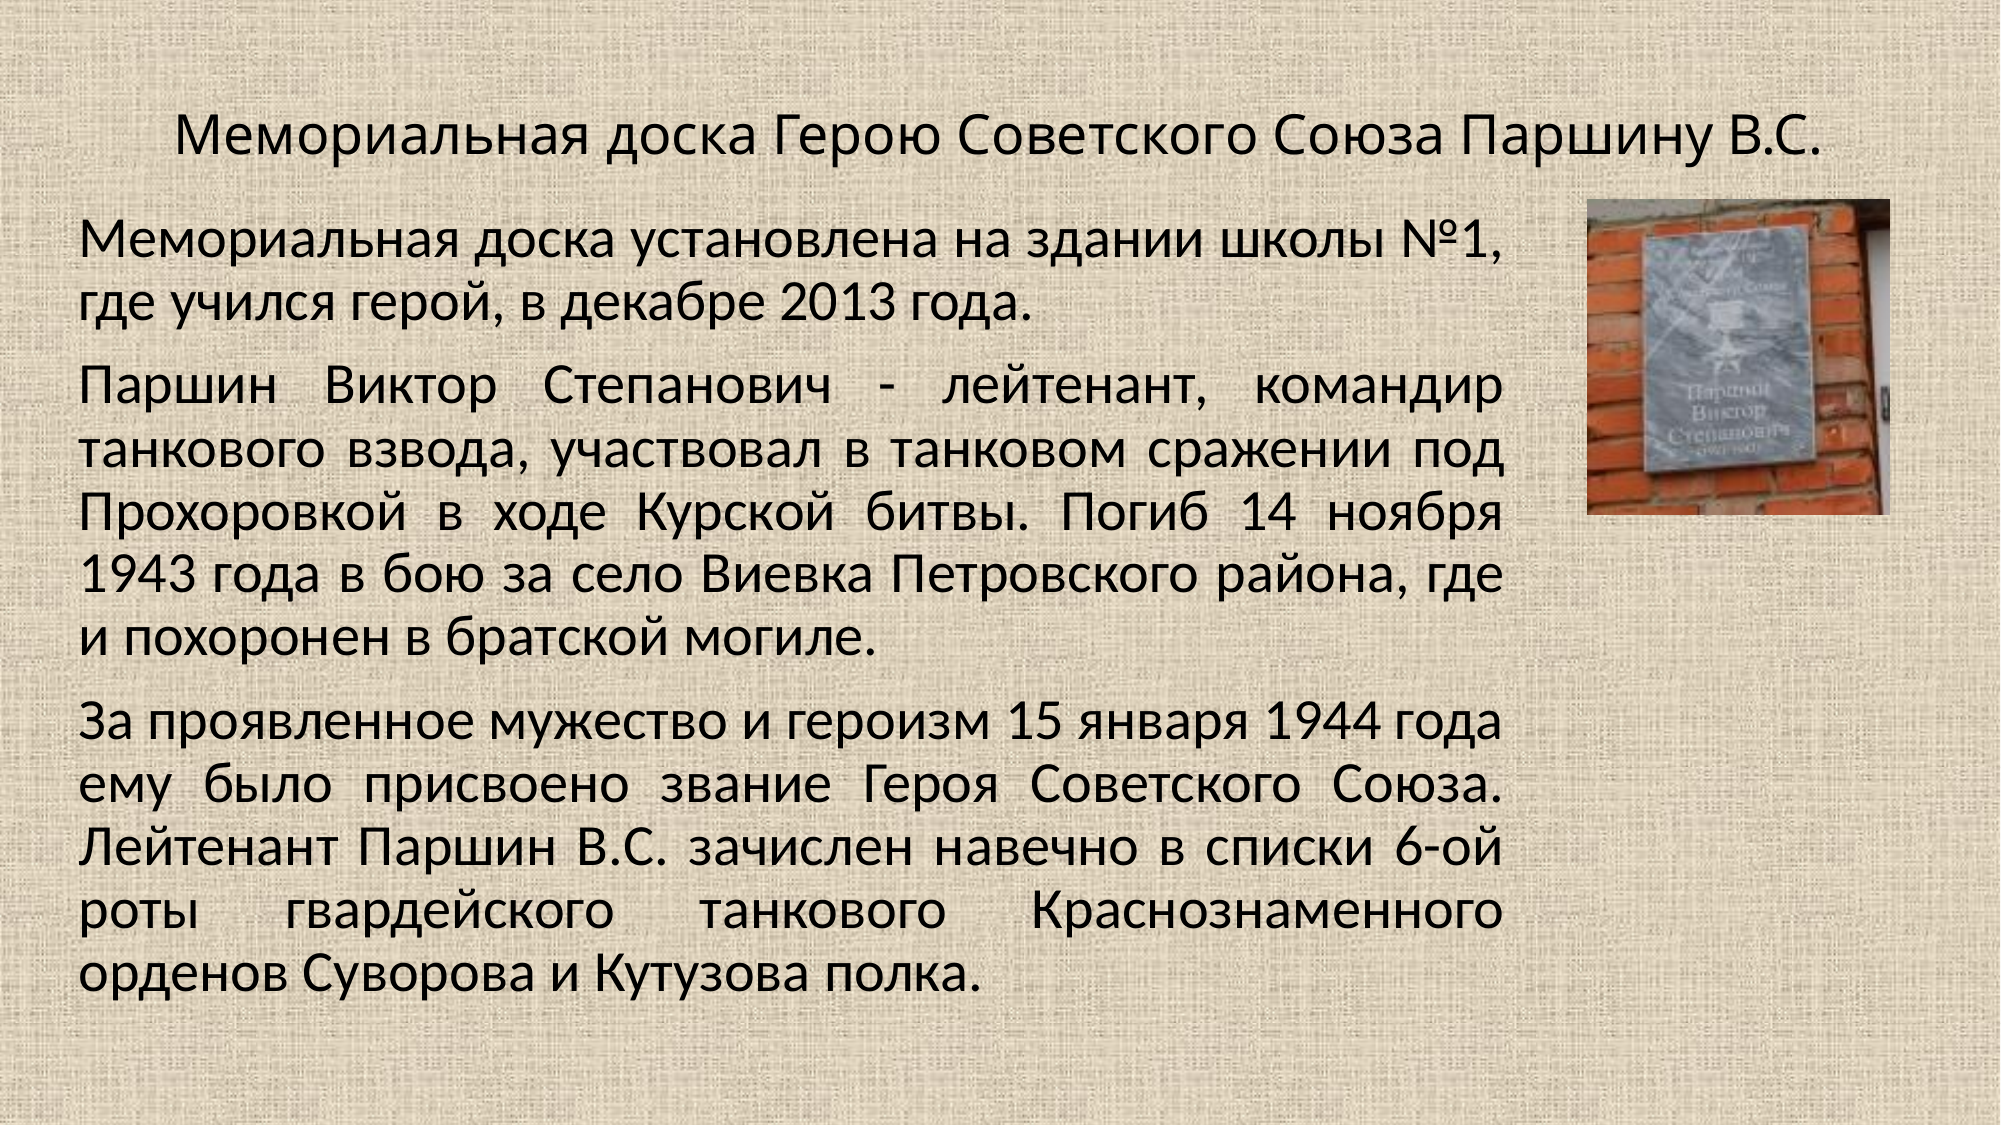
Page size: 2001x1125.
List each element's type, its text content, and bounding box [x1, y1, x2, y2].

title Мемориальная доска Герою Советского Союза Паршину В.С. [22, 57, 1976, 174]
list Мемориальная доска установлена на здании школы №1, где учился герой, в декабре 2013 года. Паршин Виктор Степанович - лейтенант, командир танкового взвода, участвовал в танковом сражении под Прохоровкой в ходе Курской битвы. Погиб 14 ноября 1943 года в бою за село Виевка Петровского района, где и похоронен в братской могиле. За проявленное мужество и героизм 15 января 1944 года ему было присвоено звание Героя Советского Союза. Лейтенант Паршин В.С. зачислен навечно в списки 6-ой роты гвардейского танкового Краснознаменного орденов Суворова и Кутузова полка. [63, 199, 1521, 1044]
picture [0, 0, 2001, 1125]
